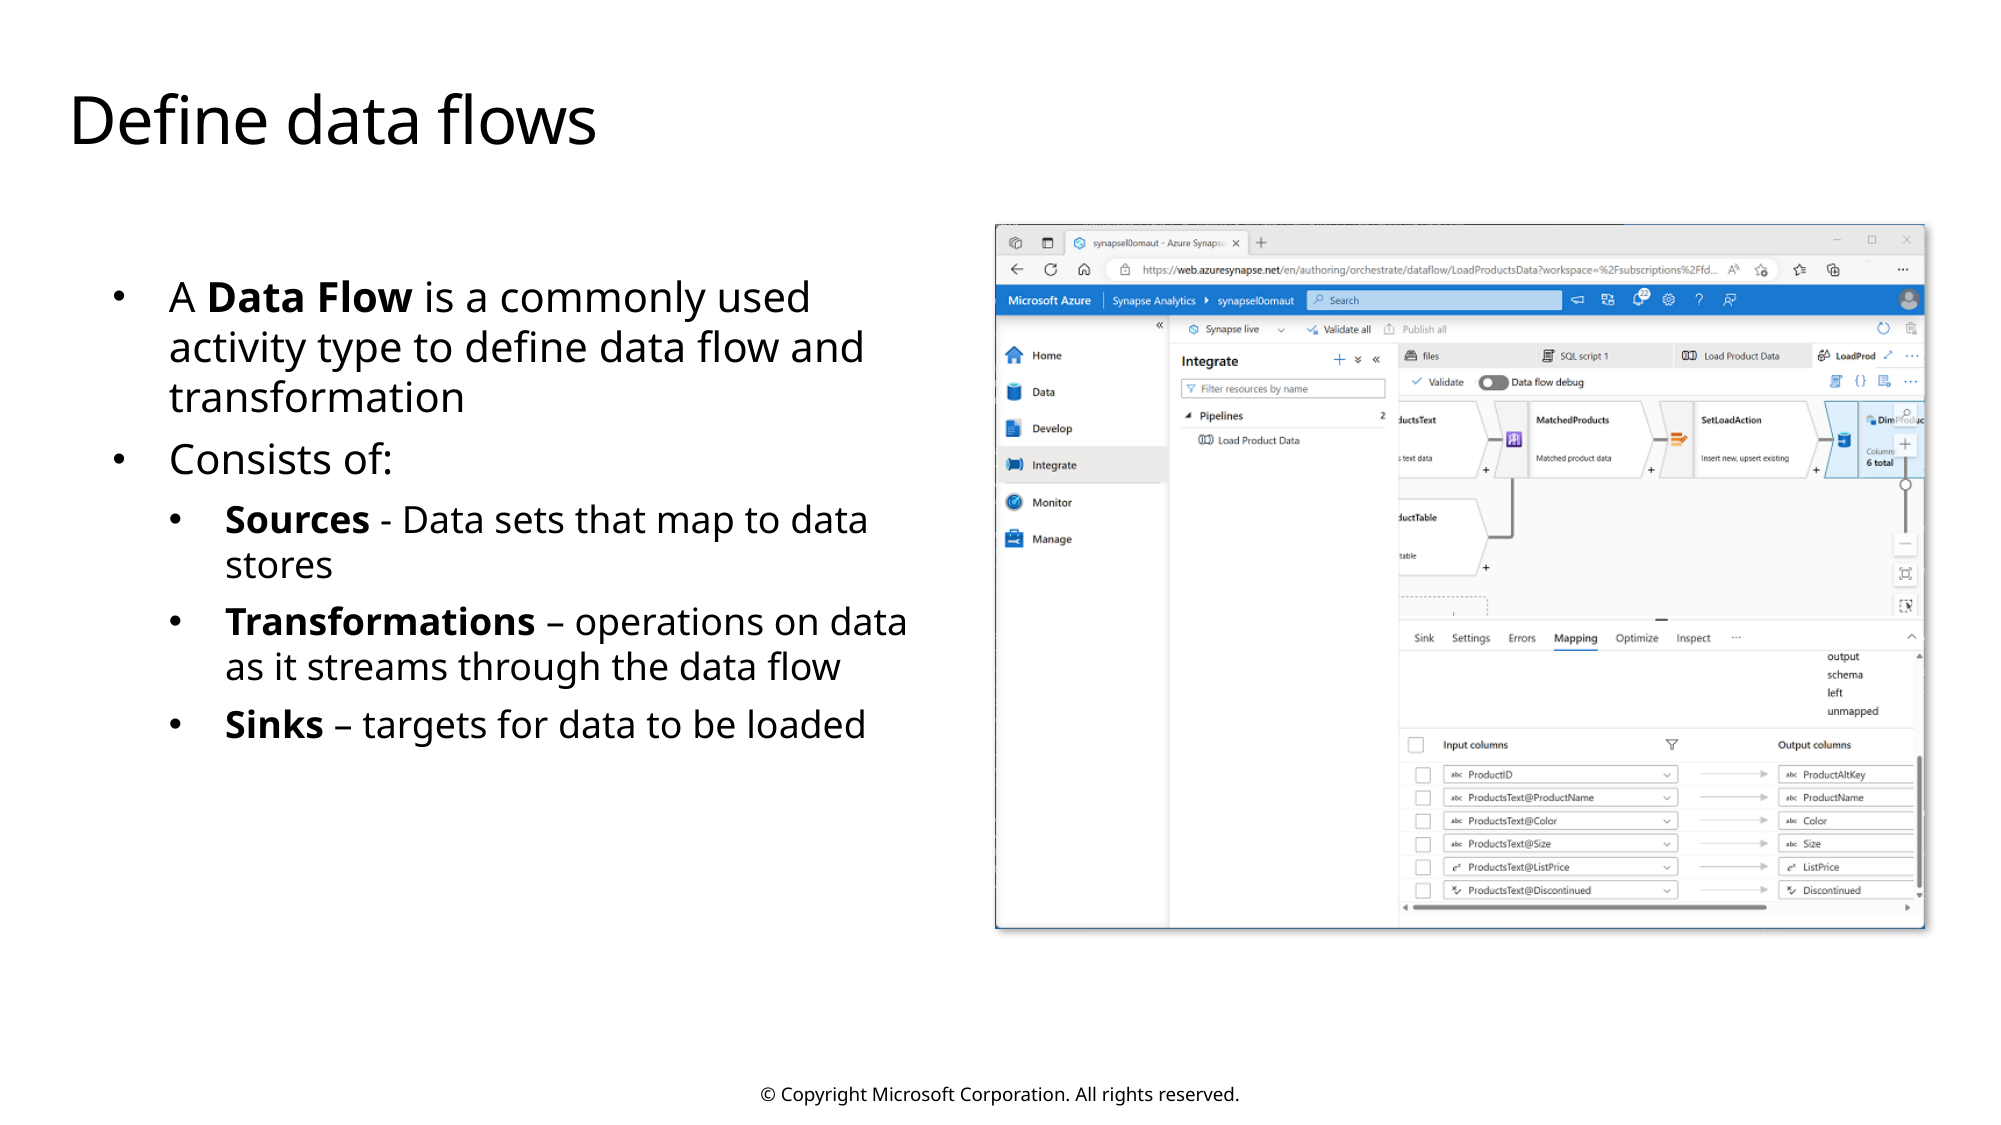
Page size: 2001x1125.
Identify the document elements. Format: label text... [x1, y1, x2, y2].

picture [995, 224, 1926, 929]
title Define data flows [68, 72, 1930, 184]
text_box A Data Flow is a commonly used activity type to define data flow and transformation Consists of: Sources - Data sets that map to data stores Transformations – operations on data as it streams through the data flow Sinks – targets for data to be loaded [97, 263, 947, 914]
